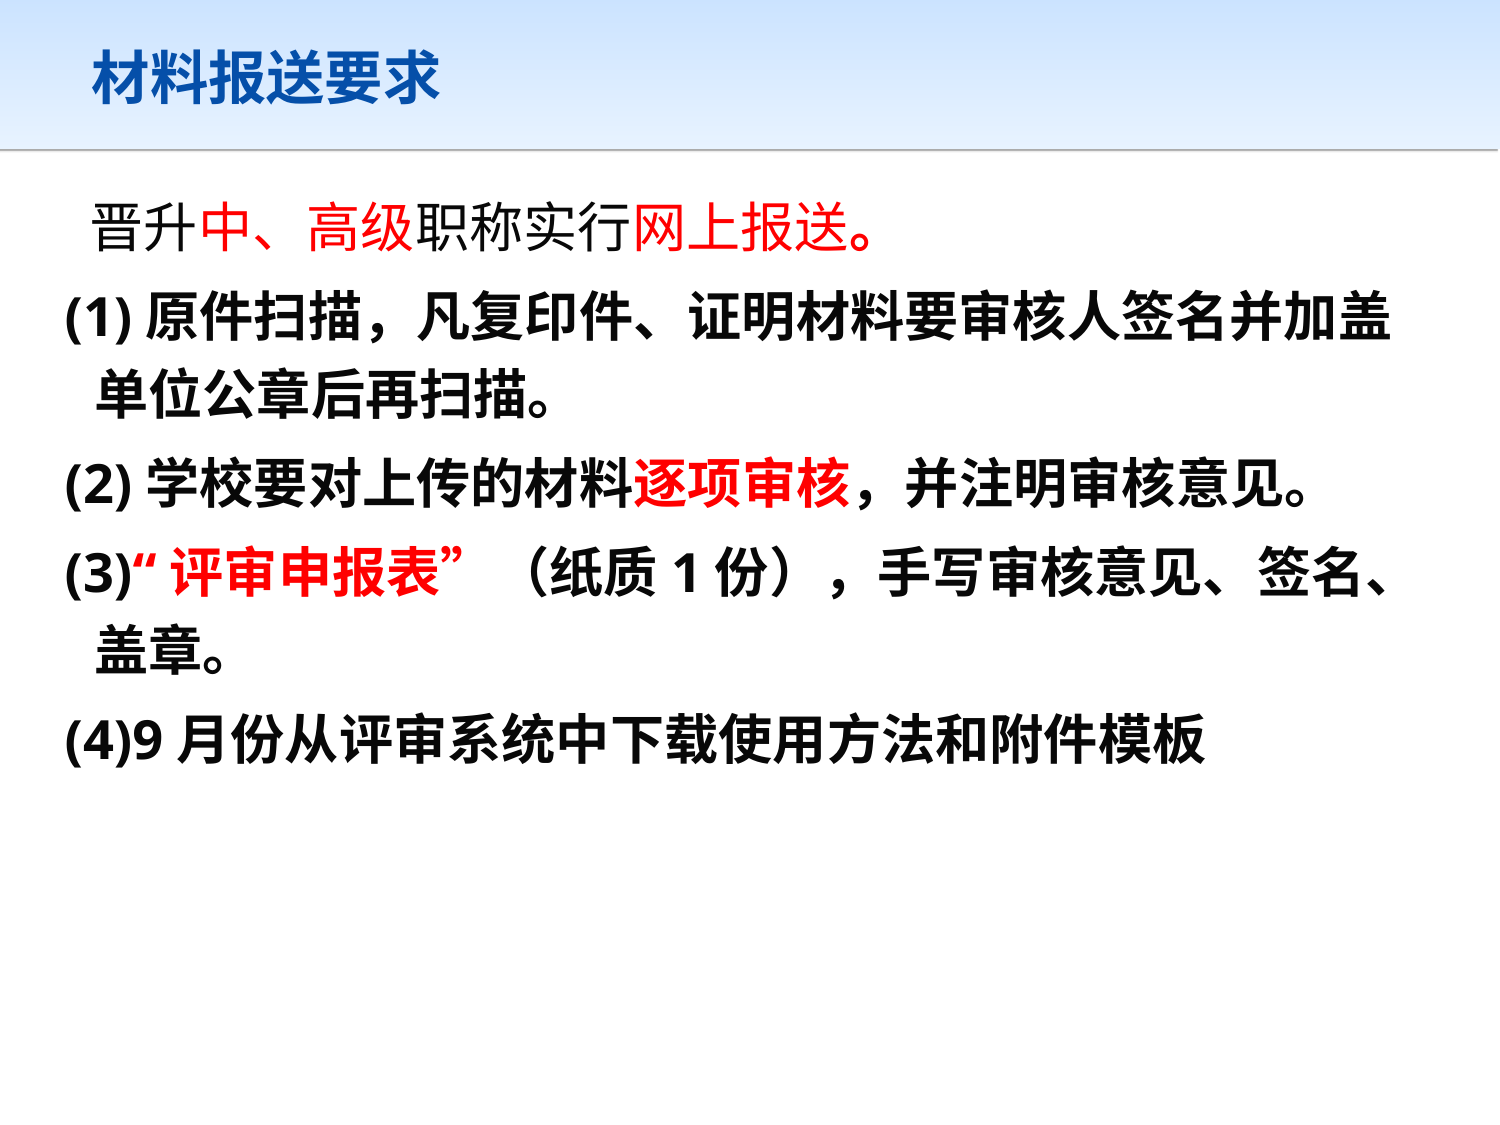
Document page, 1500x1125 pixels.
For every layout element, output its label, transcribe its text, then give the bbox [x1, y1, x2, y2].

list 晋升中、高级职称实行网上报送。 (1)原件扫描，凡复印件、证明材料要审核人签名并加盖单位公章后再扫描。 (2)学校要对上传的材料逐项审核，并注明审核意见。 (3)“评审申报表”（纸质1份），手写审核意见、签名、盖章。 (4)9月份从评审系统中下载使用方法和附件模板 [49, 172, 1451, 911]
title 材料报送要求 [76, 23, 1424, 131]
